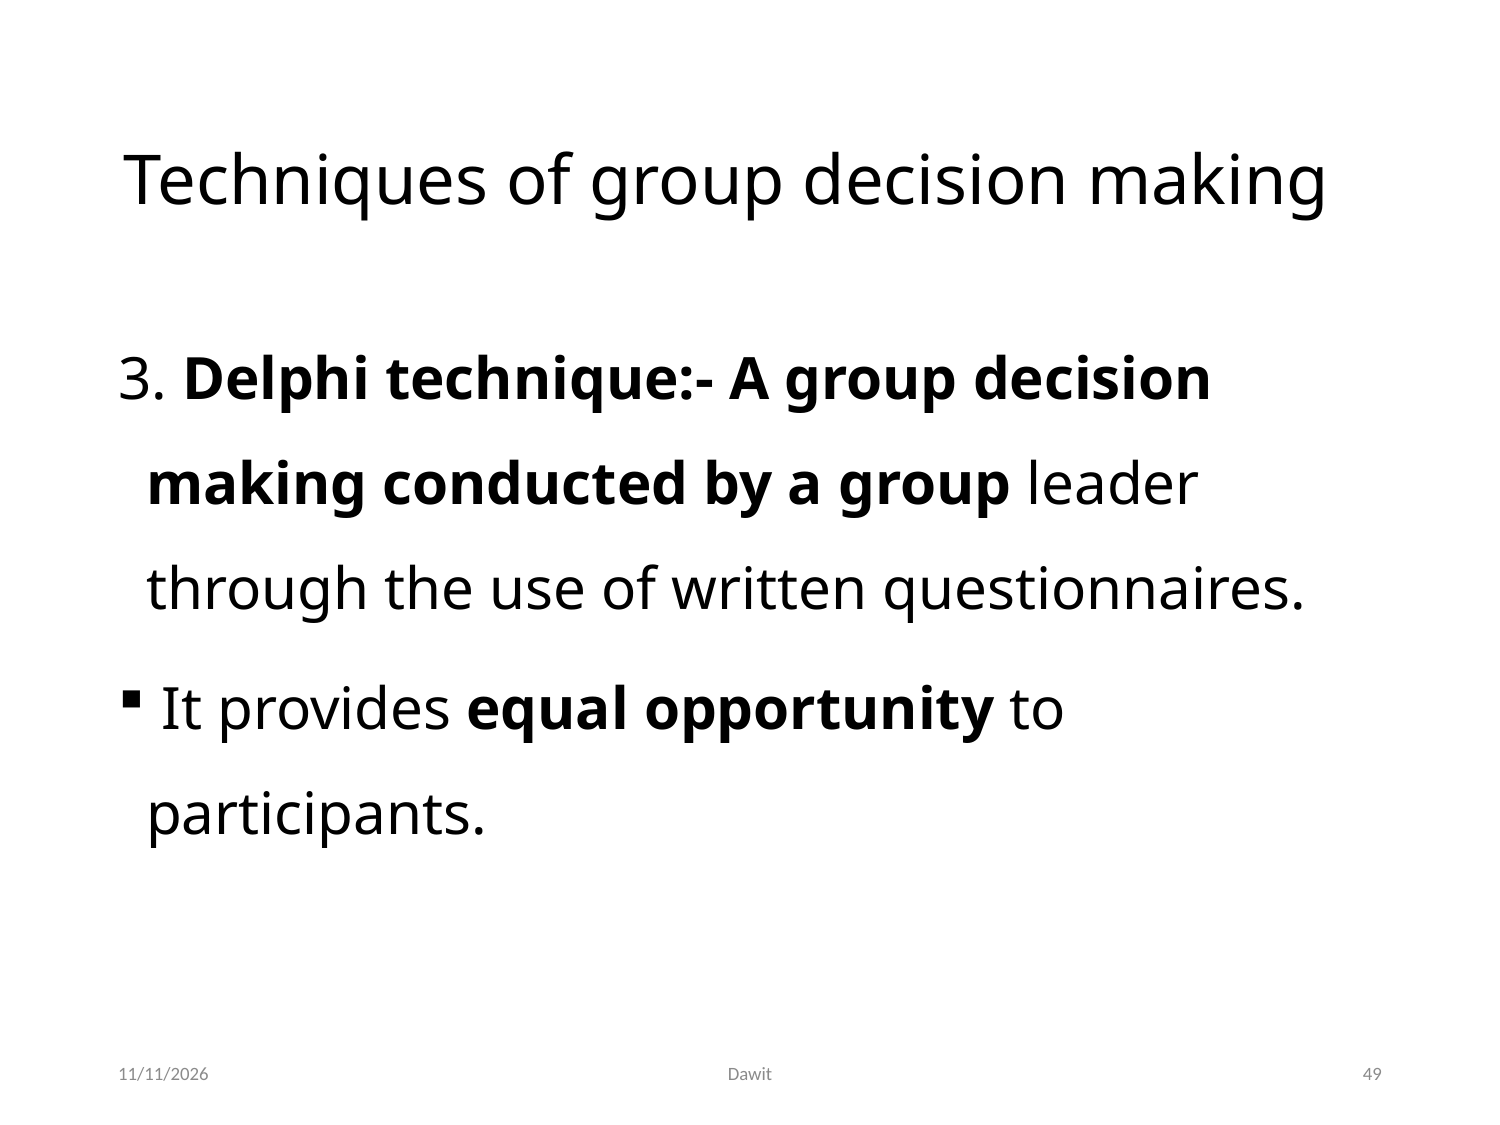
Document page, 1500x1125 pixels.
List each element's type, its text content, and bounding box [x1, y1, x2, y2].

title Techniques of group decision making [108, 125, 1403, 241]
list 3. Delphi technique:- A group decision making conducted by a group leader through the use of written questionnaires. It provides equal opportunity to participants. [103, 299, 1397, 1014]
footer Dawit [496, 1042, 1004, 1103]
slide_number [103, 1042, 441, 1103]
slide_number 49 [1059, 1042, 1397, 1103]
